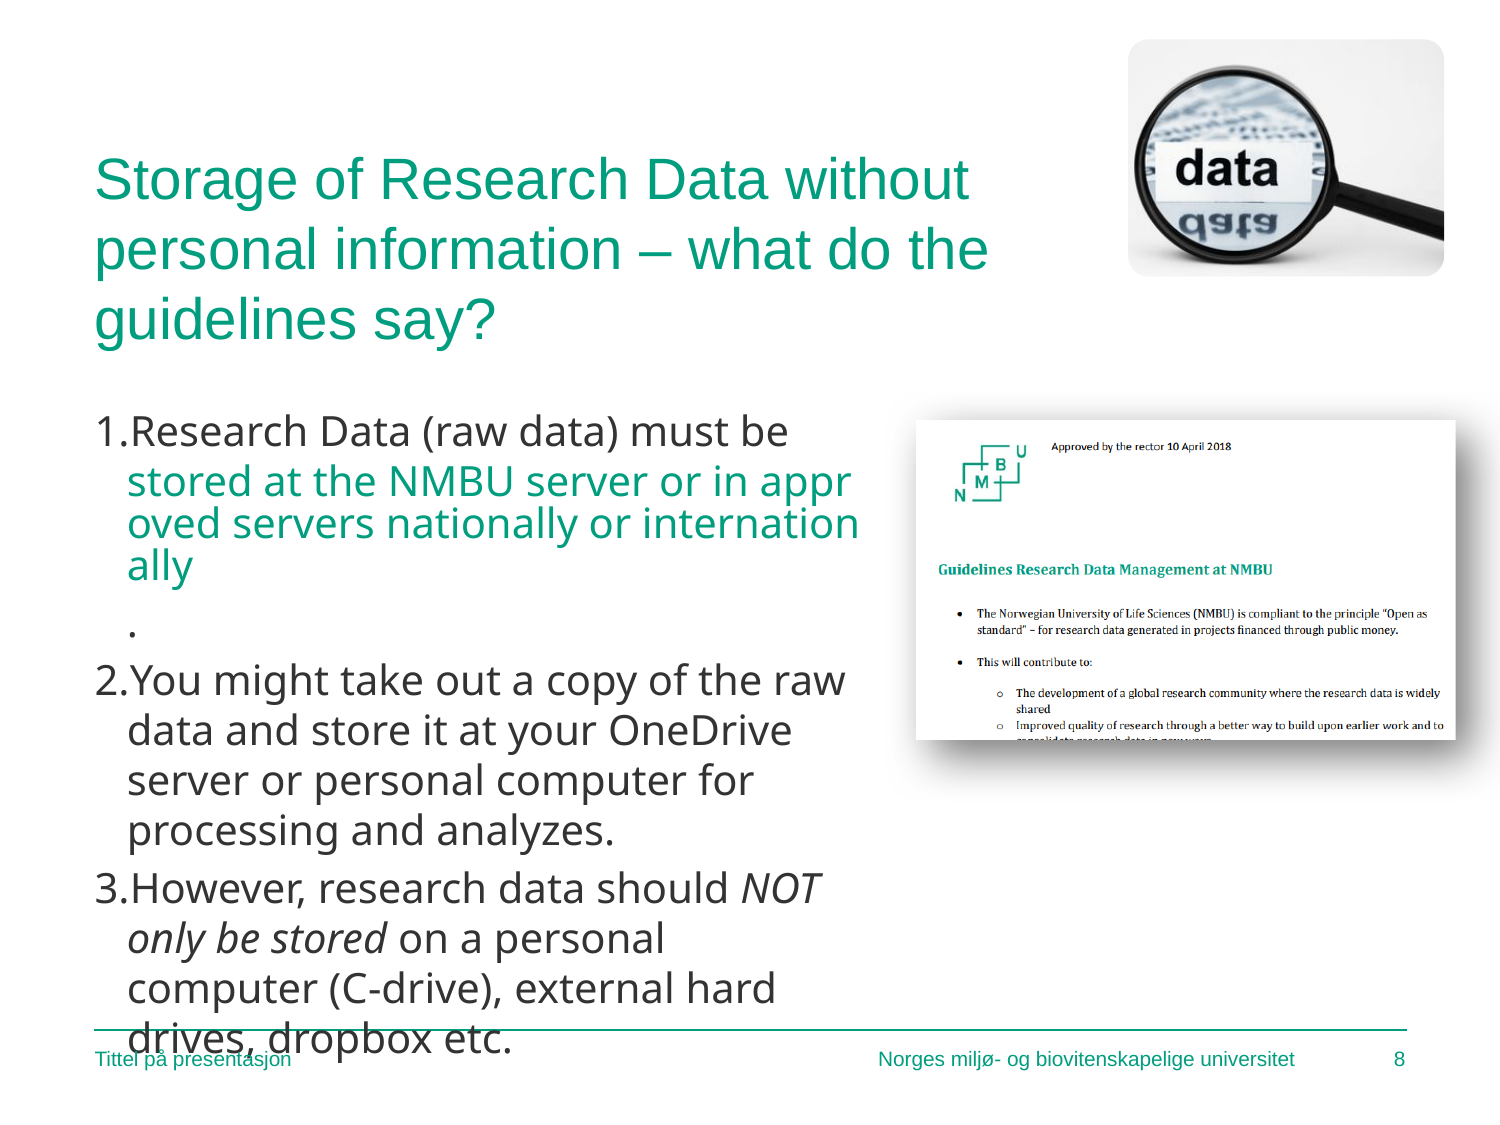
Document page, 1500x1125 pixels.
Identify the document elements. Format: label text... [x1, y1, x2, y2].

picture [915, 420, 1456, 740]
slide_number 8 [1356, 1045, 1406, 1071]
picture [1127, 39, 1445, 277]
slide_number Norges miljø- og biovitenskapelige universitet [878, 1045, 1353, 1071]
footer Tittel på presentasjon [94, 1045, 875, 1071]
list Research Data (raw data) must be stored at the NMBU server or in approved servers nationally or internationally. You might take out a copy of the raw data and store it at your OneDrive server or personal computer for processing and analyzes. However, research data should NOT only be stored on a personal computer (C-drive), external hard drives, dropbox etc. [94, 405, 861, 1045]
title Storage of Research Data without personal information – what do the guidelines say? [94, 141, 1081, 351]
